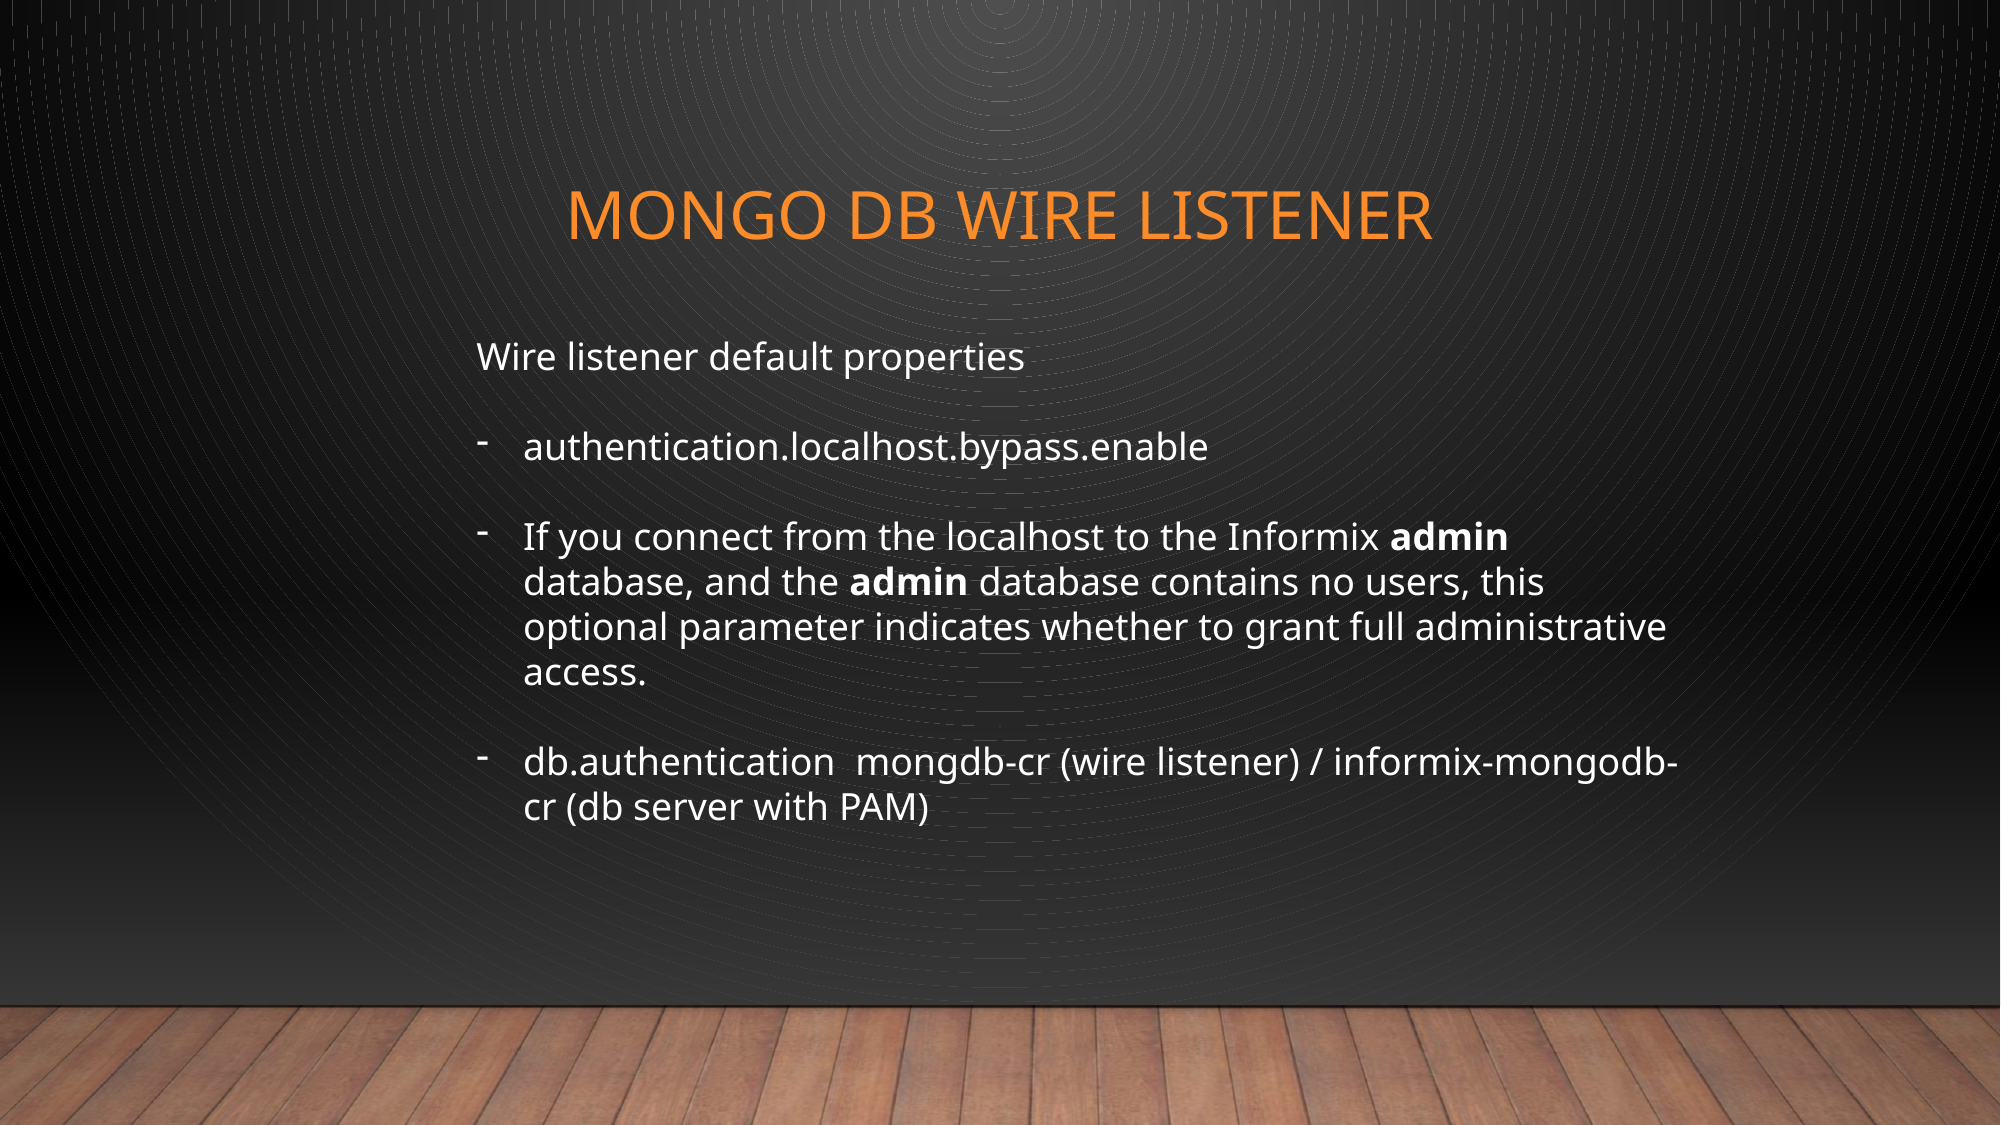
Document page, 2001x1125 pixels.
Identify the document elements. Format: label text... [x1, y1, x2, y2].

title MONGO DB WIRE LISTENER [238, 131, 1763, 305]
text_box Wire listener default properties authentication.localhost.bypass.enable If you connect from the localhost to the Informix admin database, and the admin database contains no users, this optional parameter indicates whether to grant full administrative access. db.authentication mongdb-cr (wire listener) / informix-mongodb-cr (db server with PAM) [461, 325, 1697, 881]
picture [0, 1005, 2000, 1125]
